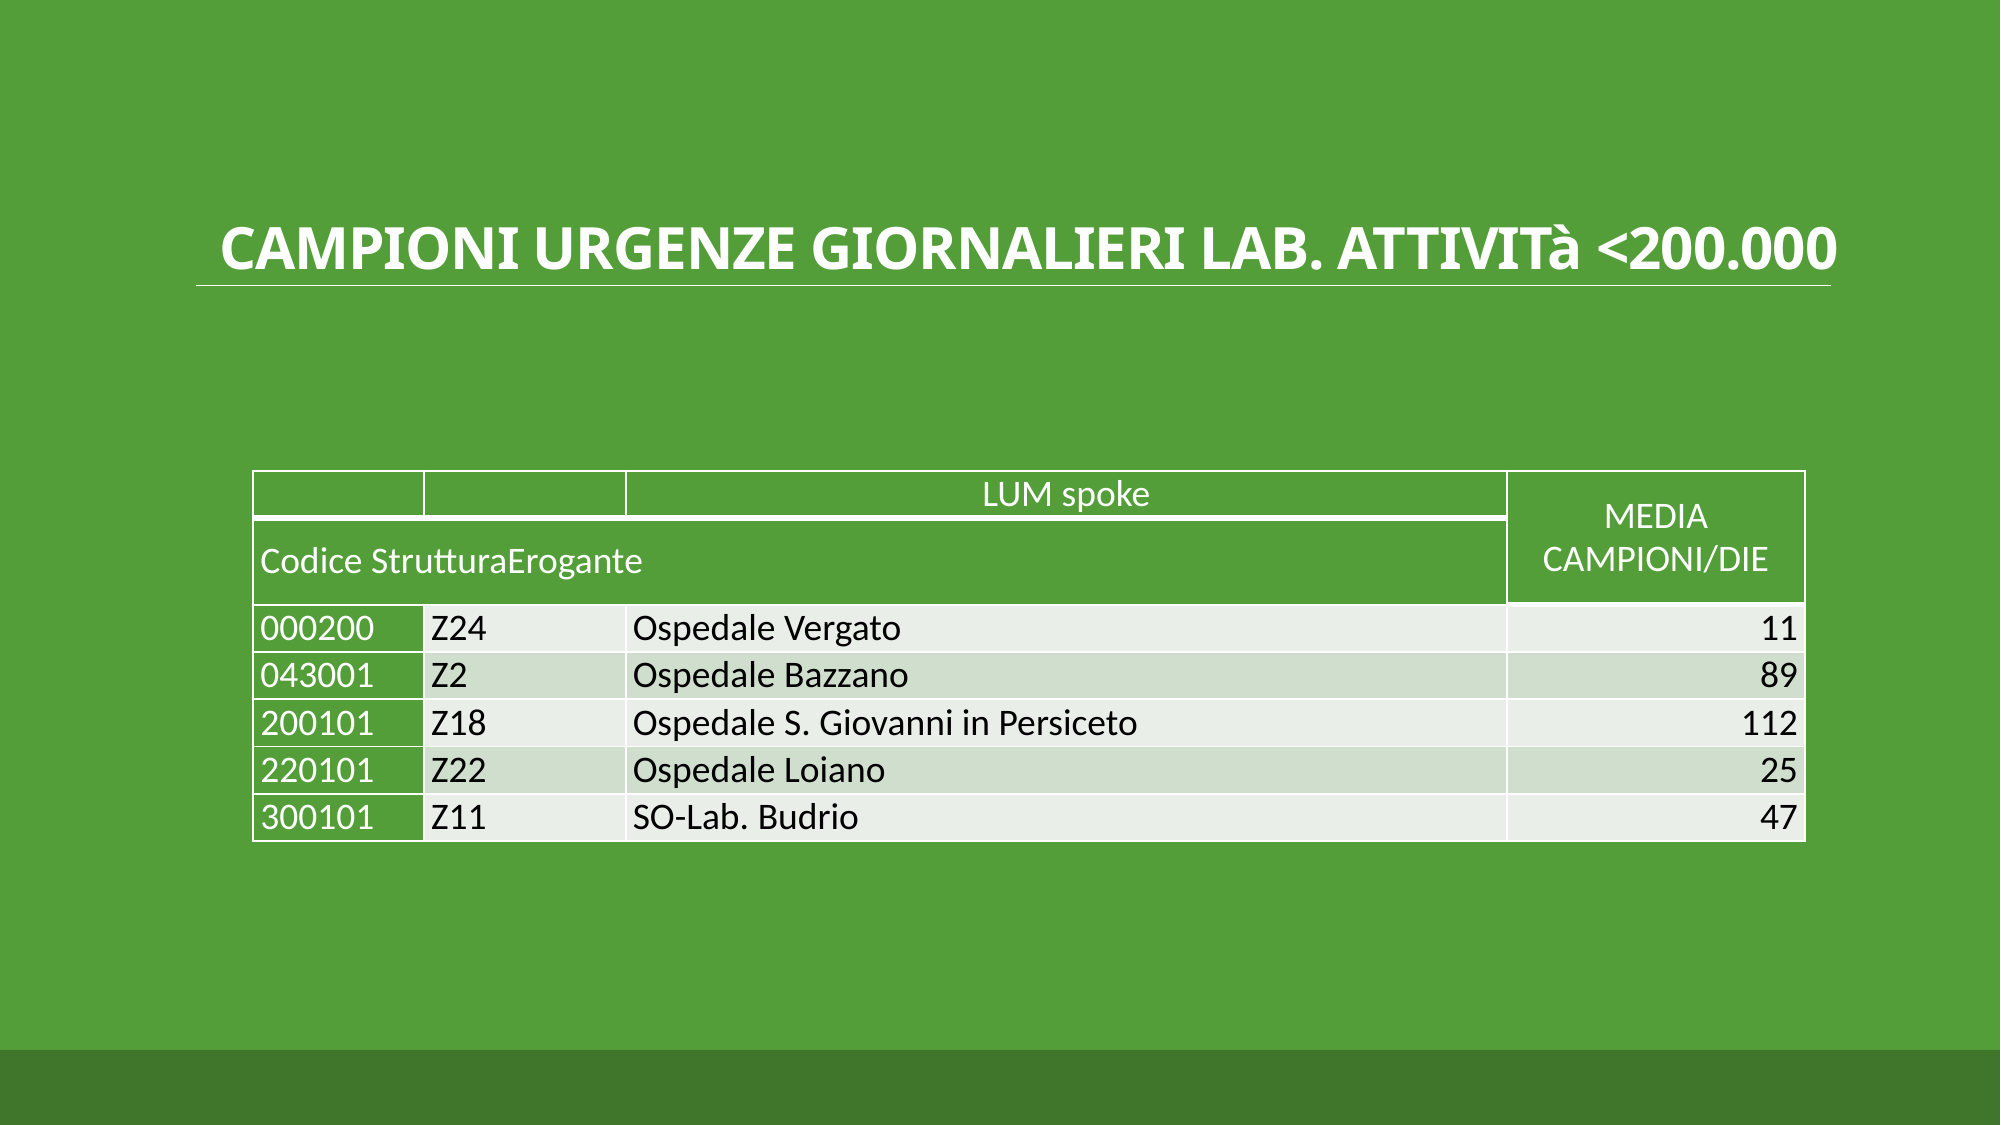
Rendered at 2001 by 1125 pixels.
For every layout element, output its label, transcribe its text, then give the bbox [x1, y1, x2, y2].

table_cell Ospedale Bazzano [627, 653, 1506, 698]
table_header LUM spoke [627, 472, 1506, 515]
table_cell Z22 [425, 747, 625, 793]
table_cell 11 [1508, 607, 1804, 651]
table_cell Codice StrutturaErogante [254, 521, 1506, 604]
table_cell Ospedale S. Giovanni in Persiceto [627, 700, 1506, 746]
table_cell Ospedale Loiano [627, 747, 1506, 793]
table_cell 112 [1508, 700, 1804, 746]
title CAMPIONI URGENZE GIORNALIERI LAB. ATTIVITà <200.000 [204, 51, 1855, 290]
table_cell 47 [1508, 795, 1804, 840]
table_cell 220101 [254, 747, 423, 793]
table_cell 25 [1508, 747, 1804, 793]
table_cell 043001 [254, 653, 423, 698]
table_cell 89 [1508, 653, 1804, 698]
table_cell Z24 [425, 606, 625, 651]
table_cell Z18 [425, 700, 625, 746]
table_cell 200101 [254, 700, 423, 746]
table_cell SO-Lab. Budrio [627, 795, 1506, 840]
table_cell 000200 [254, 606, 423, 651]
table_cell 300101 [254, 795, 423, 840]
table_header MEDIA CAMPIONI/DIE [1508, 472, 1804, 602]
table_cell Z2 [425, 653, 625, 698]
table_cell Z11 [425, 795, 625, 840]
table_header [254, 472, 423, 515]
table_cell Ospedale Vergato [627, 606, 1506, 651]
table_header [425, 472, 625, 515]
